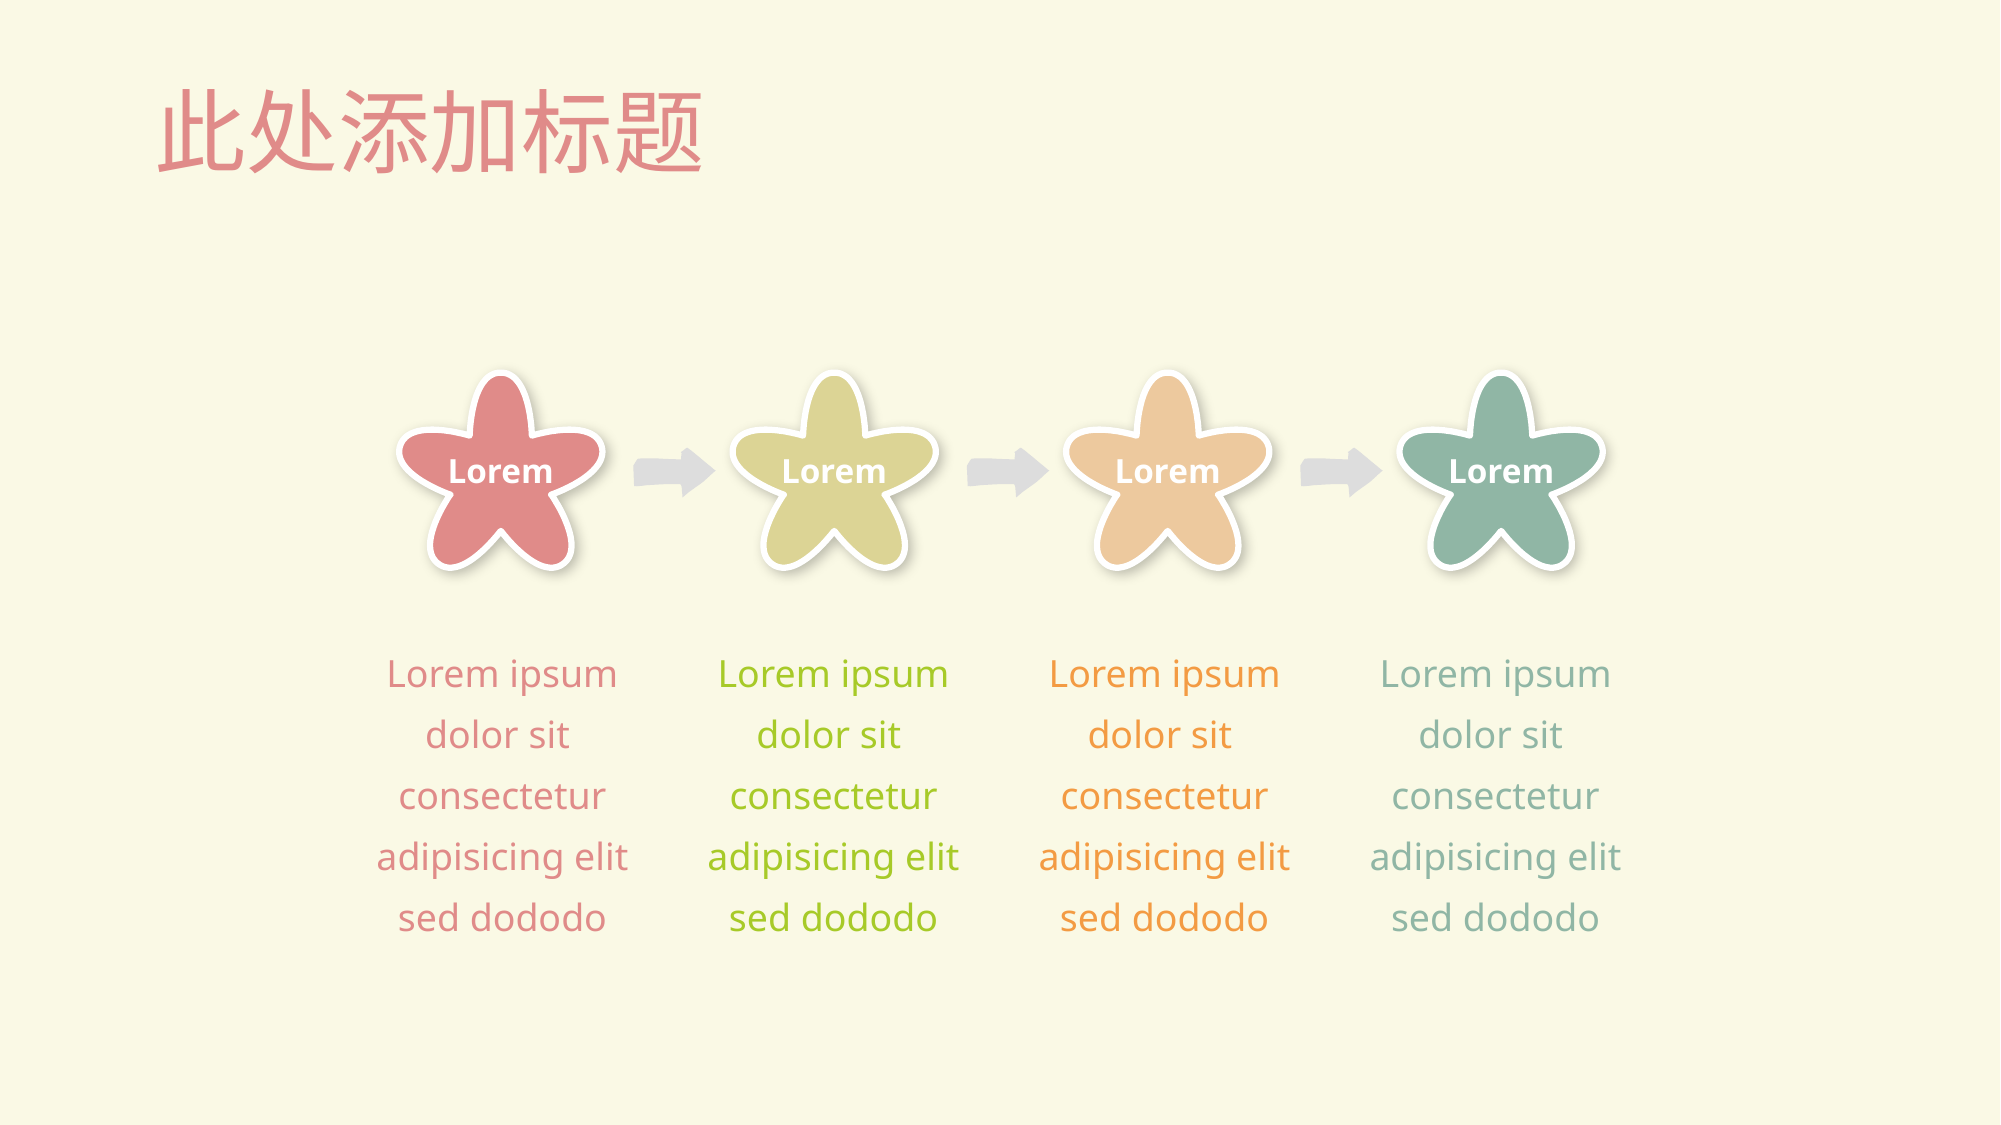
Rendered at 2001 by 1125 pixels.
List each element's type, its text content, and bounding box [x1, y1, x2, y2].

text_box Lorem [1399, 372, 1603, 568]
text_box [1300, 447, 1383, 498]
text_box Lorem [1066, 372, 1270, 568]
text_box Lorem ipsum dolor sit consectetur adipisicing elit sed dododo [356, 629, 648, 954]
text_box 此处添加标题 [140, 67, 1873, 192]
text_box Lorem ipsum dolor sit consectetur adipisicing elit sed dododo [1019, 629, 1311, 954]
text_box [966, 447, 1050, 498]
text_box Lorem ipsum dolor sit consectetur adipisicing elit sed dododo [688, 629, 979, 954]
text_box Lorem [399, 372, 603, 568]
text_box Lorem ipsum dolor sit consectetur adipisicing elit sed dododo [1350, 629, 1642, 954]
text_box Lorem [732, 372, 936, 568]
text_box [633, 447, 716, 498]
